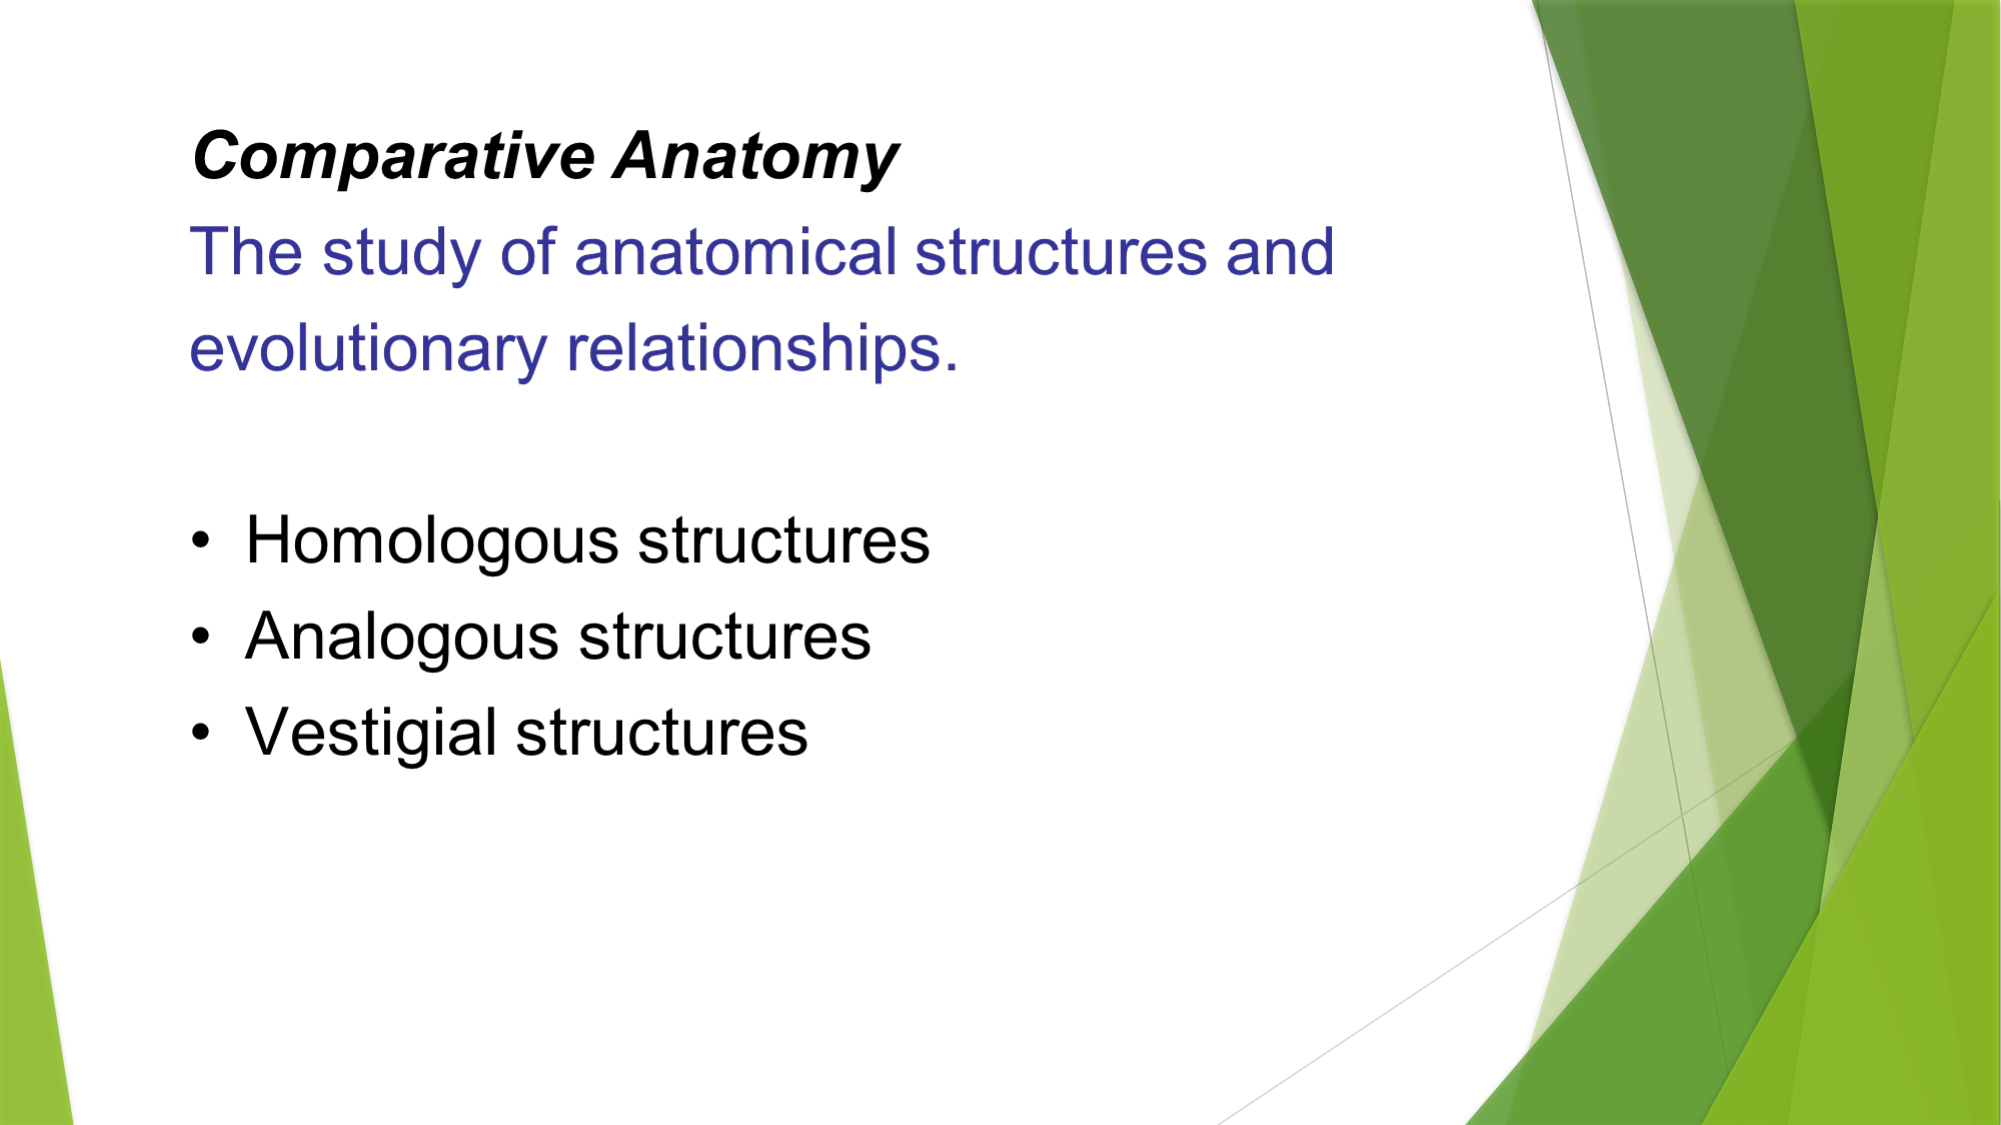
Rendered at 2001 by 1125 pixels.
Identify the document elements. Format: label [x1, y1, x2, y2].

picture [148, 92, 1538, 1107]
